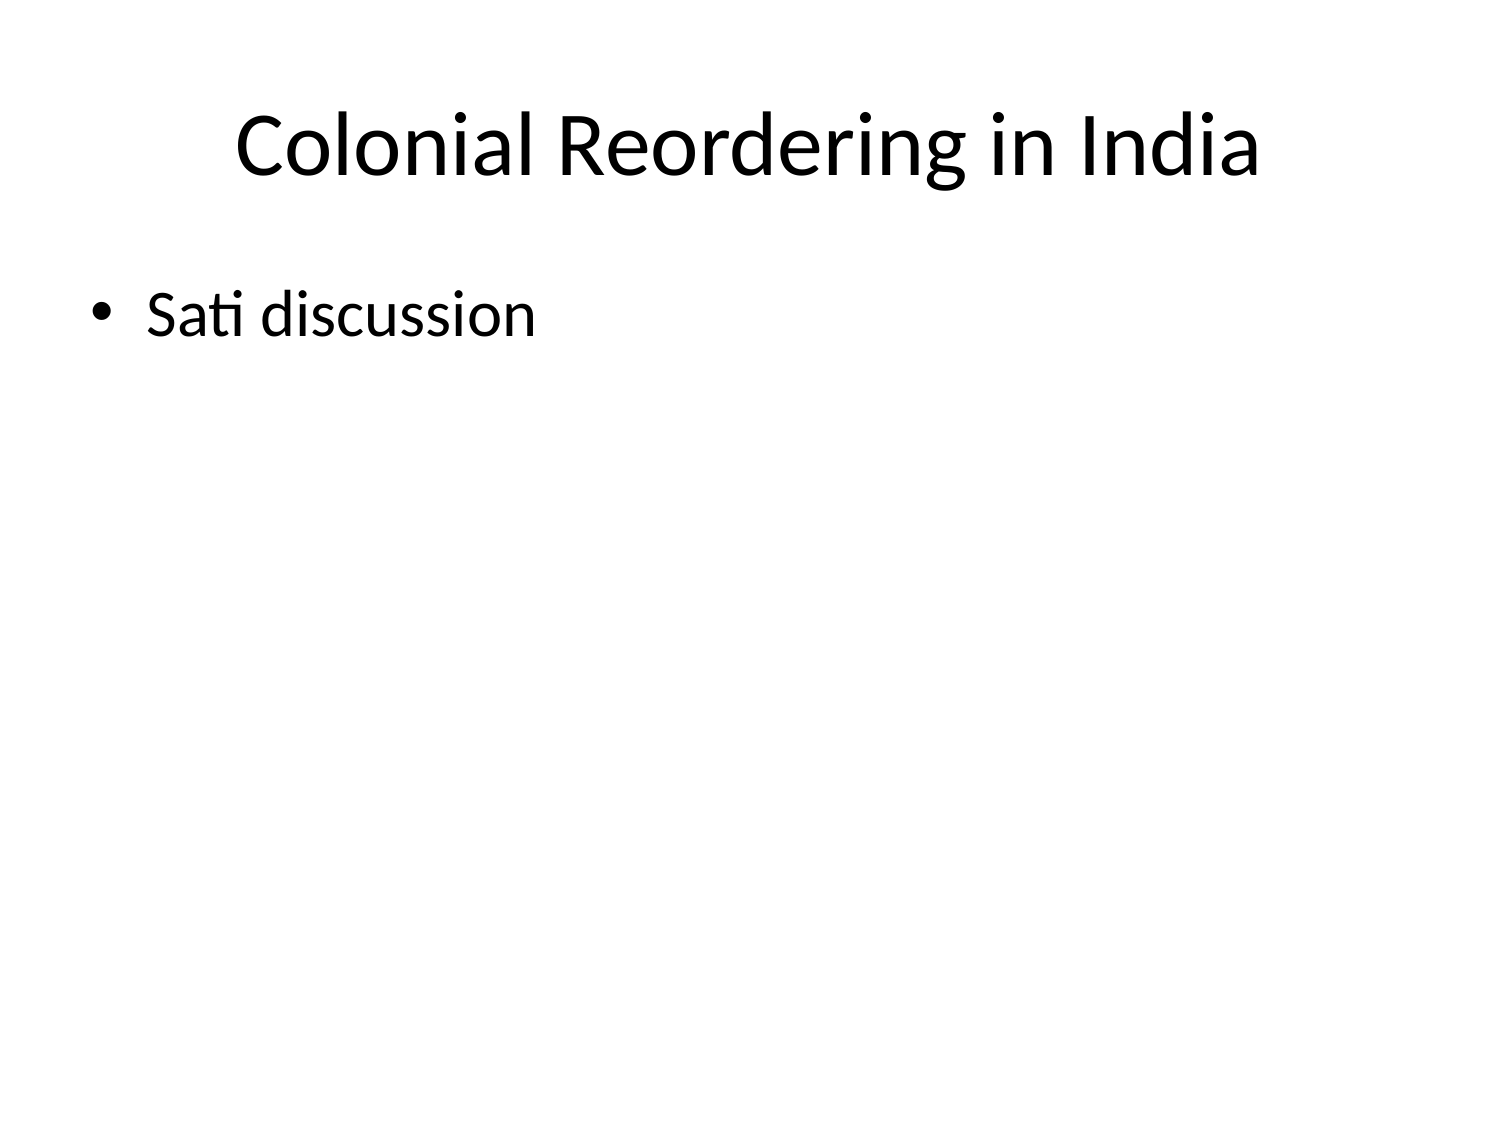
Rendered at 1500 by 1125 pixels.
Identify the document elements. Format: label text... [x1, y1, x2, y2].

list Sati discussion [75, 262, 1425, 1005]
title Colonial Reordering in India [75, 45, 1425, 233]
